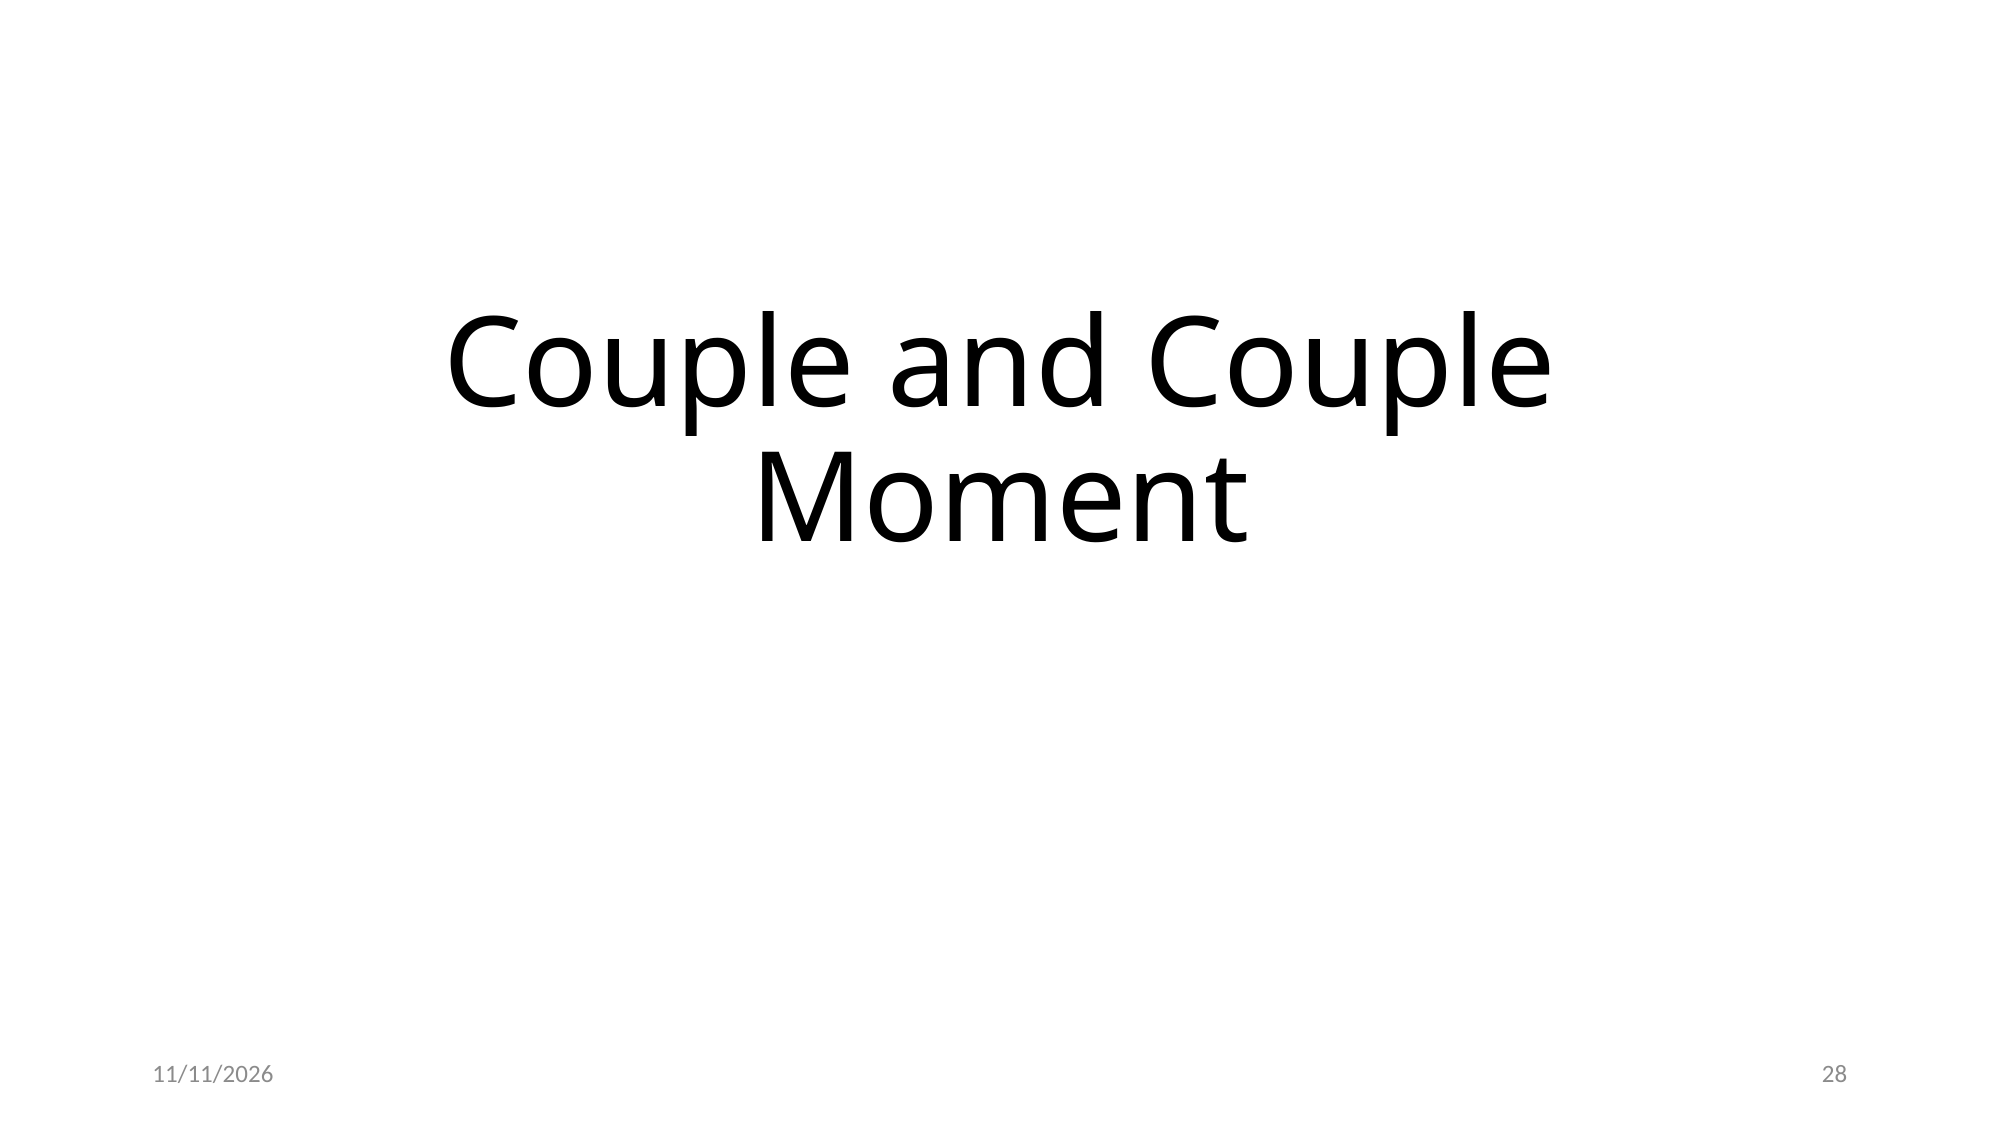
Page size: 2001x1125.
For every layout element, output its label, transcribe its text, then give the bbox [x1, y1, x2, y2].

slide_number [137, 1042, 588, 1103]
slide_number 28 [1412, 1042, 1863, 1103]
title Couple and Couple Moment [249, 184, 1750, 576]
